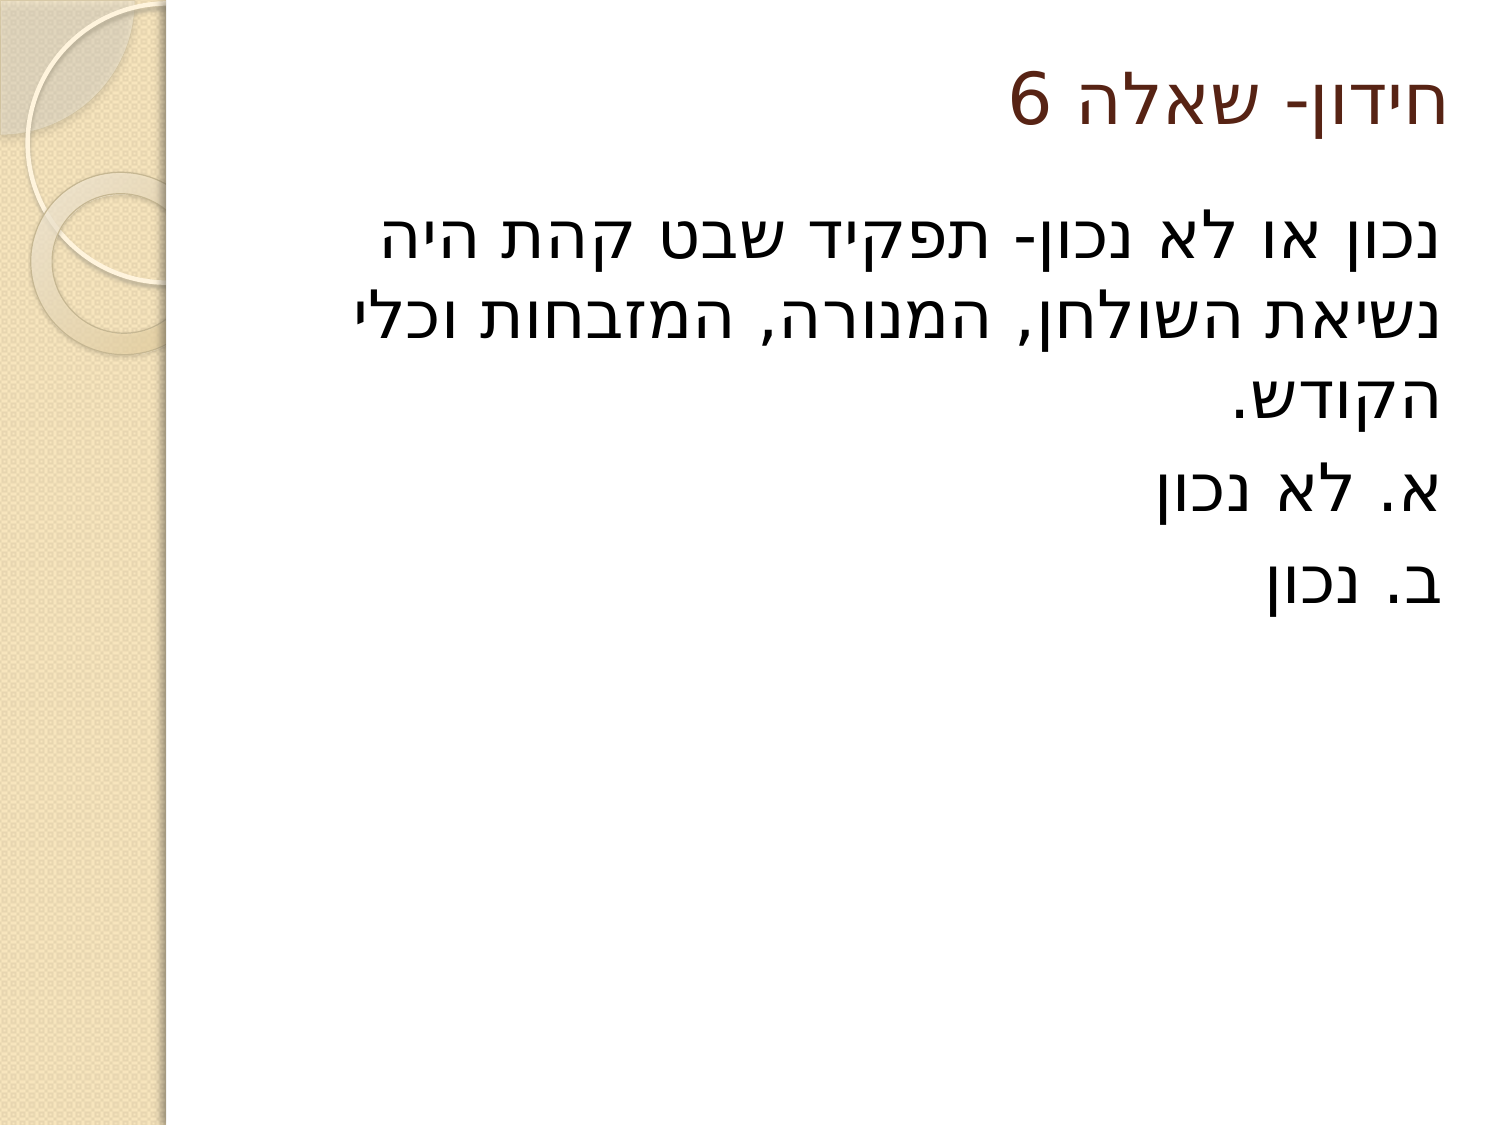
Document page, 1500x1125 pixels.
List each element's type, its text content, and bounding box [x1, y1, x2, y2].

list נכון או לא נכון- תפקיד שבט קהת היה נשיאת השולחן, המנורה, המזבחות וכלי הקודש. א. לא נכון ב. נכון [194, 184, 1473, 972]
title חידון- שאלה 6 [235, 45, 1466, 184]
